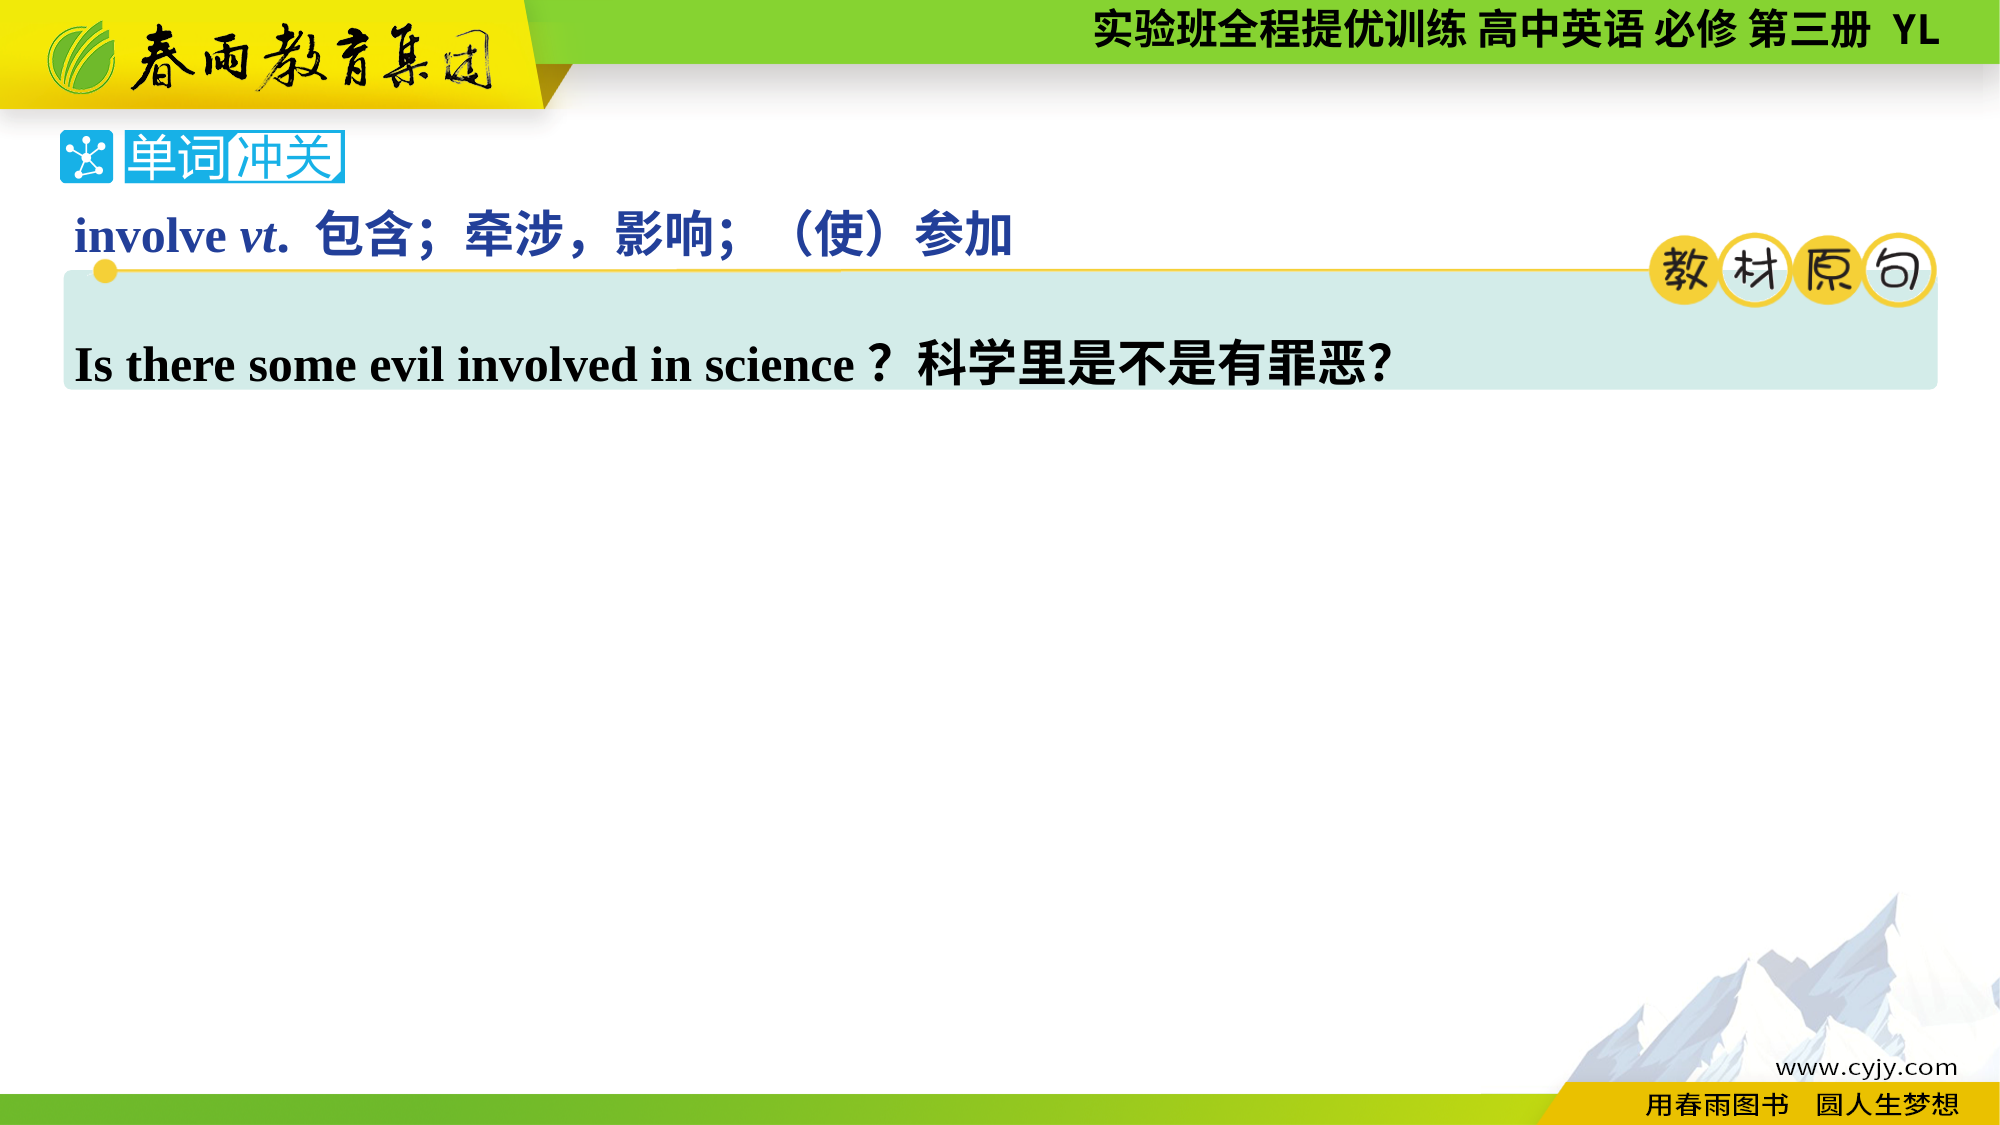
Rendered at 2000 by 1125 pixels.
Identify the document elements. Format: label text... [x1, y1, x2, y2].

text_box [87, 224, 1938, 311]
list involve vt. 包含；牵涉，影响；（使）参加 Is there some evil involved in science？科学里是不是有罪恶？ [59, 164, 1944, 390]
picture [0, 0, 2000, 1125]
